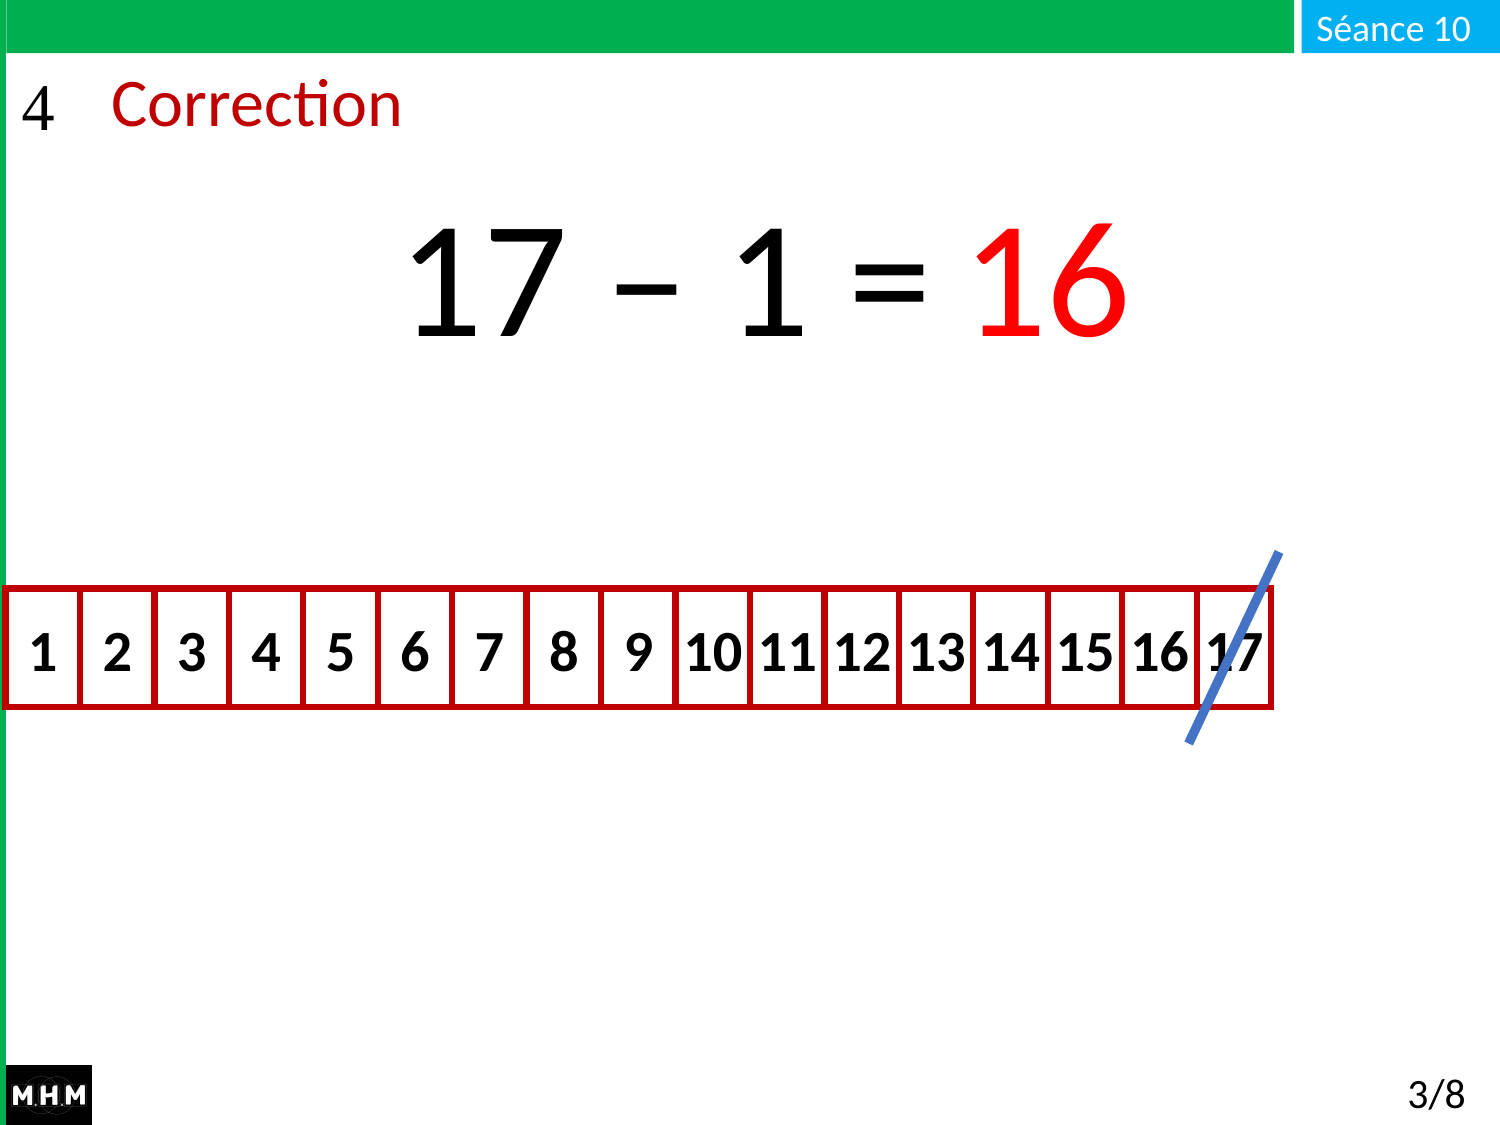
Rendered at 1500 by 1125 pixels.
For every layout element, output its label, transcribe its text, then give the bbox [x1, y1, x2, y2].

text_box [1188, 551, 1280, 744]
picture [6, 1065, 92, 1125]
list 3/8 [1373, 1064, 1500, 1125]
title Correction [96, 60, 1391, 150]
text_box 16 [947, 162, 1161, 377]
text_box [5, 588, 750, 708]
text_box 17 – 1 = … [384, 162, 947, 377]
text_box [749, 588, 1188, 707]
